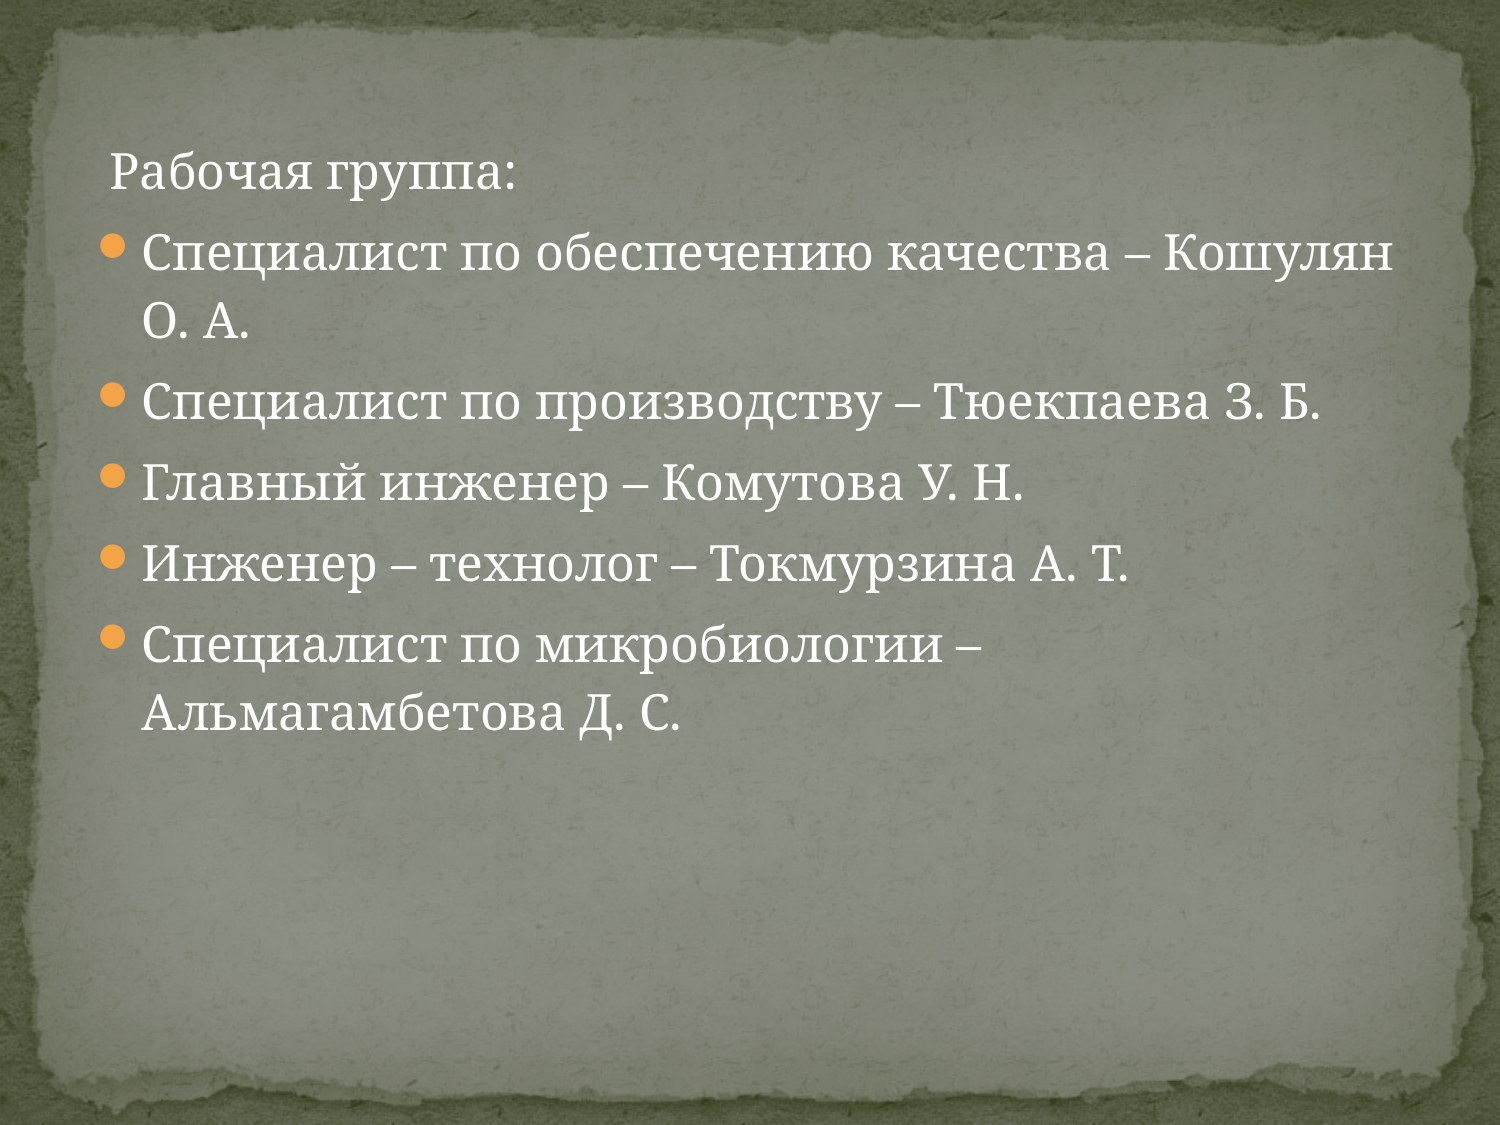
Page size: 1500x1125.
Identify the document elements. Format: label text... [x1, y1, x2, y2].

list Рабочая группа: Специалист по обеспечению качества – Кошулян О. А. Специалист по производству – Тюекпаева З. Б. Главный инженер – Комутова У. Н. Инженер – технолог – Токмурзина А. Т. Специалист по микробиологии – Альмагамбетова Д. С. [82, 128, 1430, 900]
